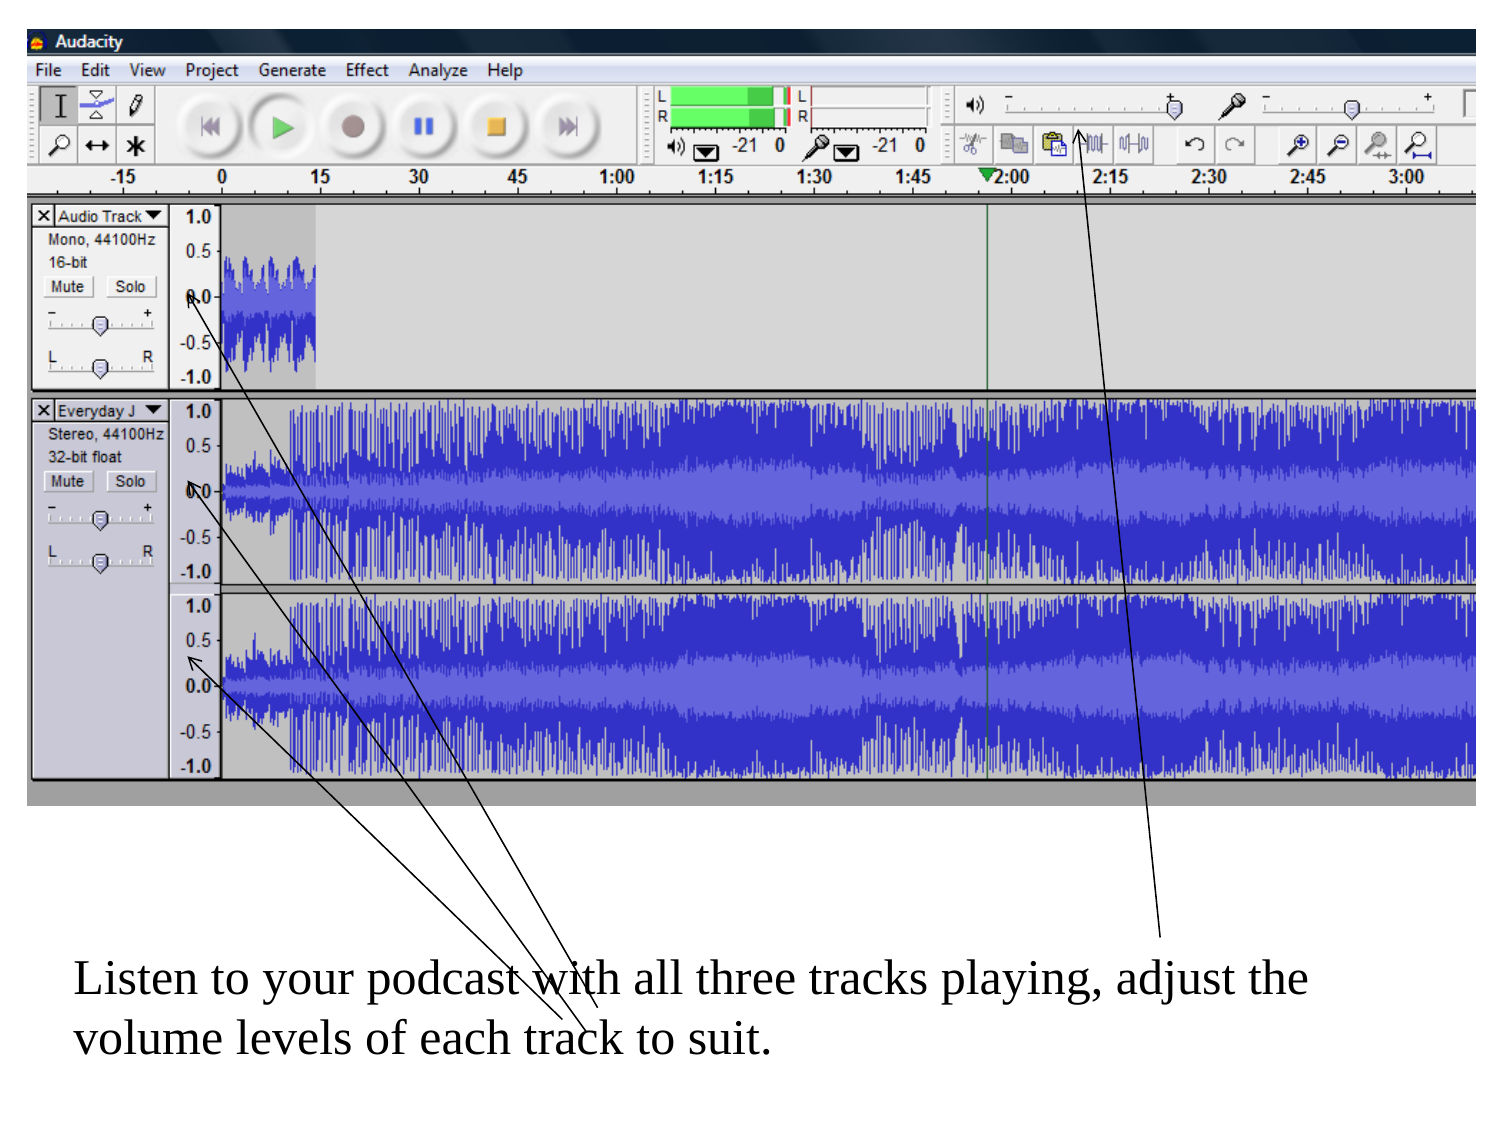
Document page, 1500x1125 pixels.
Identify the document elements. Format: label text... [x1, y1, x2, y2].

picture [27, 29, 1476, 807]
picture [751, 575, 1476, 807]
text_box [187, 965, 563, 1020]
text_box Listen to your podcast with all three tracks playing, adjust the volume levels of each track to suit. [58, 937, 1453, 1073]
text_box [34, 445, 751, 856]
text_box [111, 556, 663, 956]
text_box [755, 491, 1500, 575]
